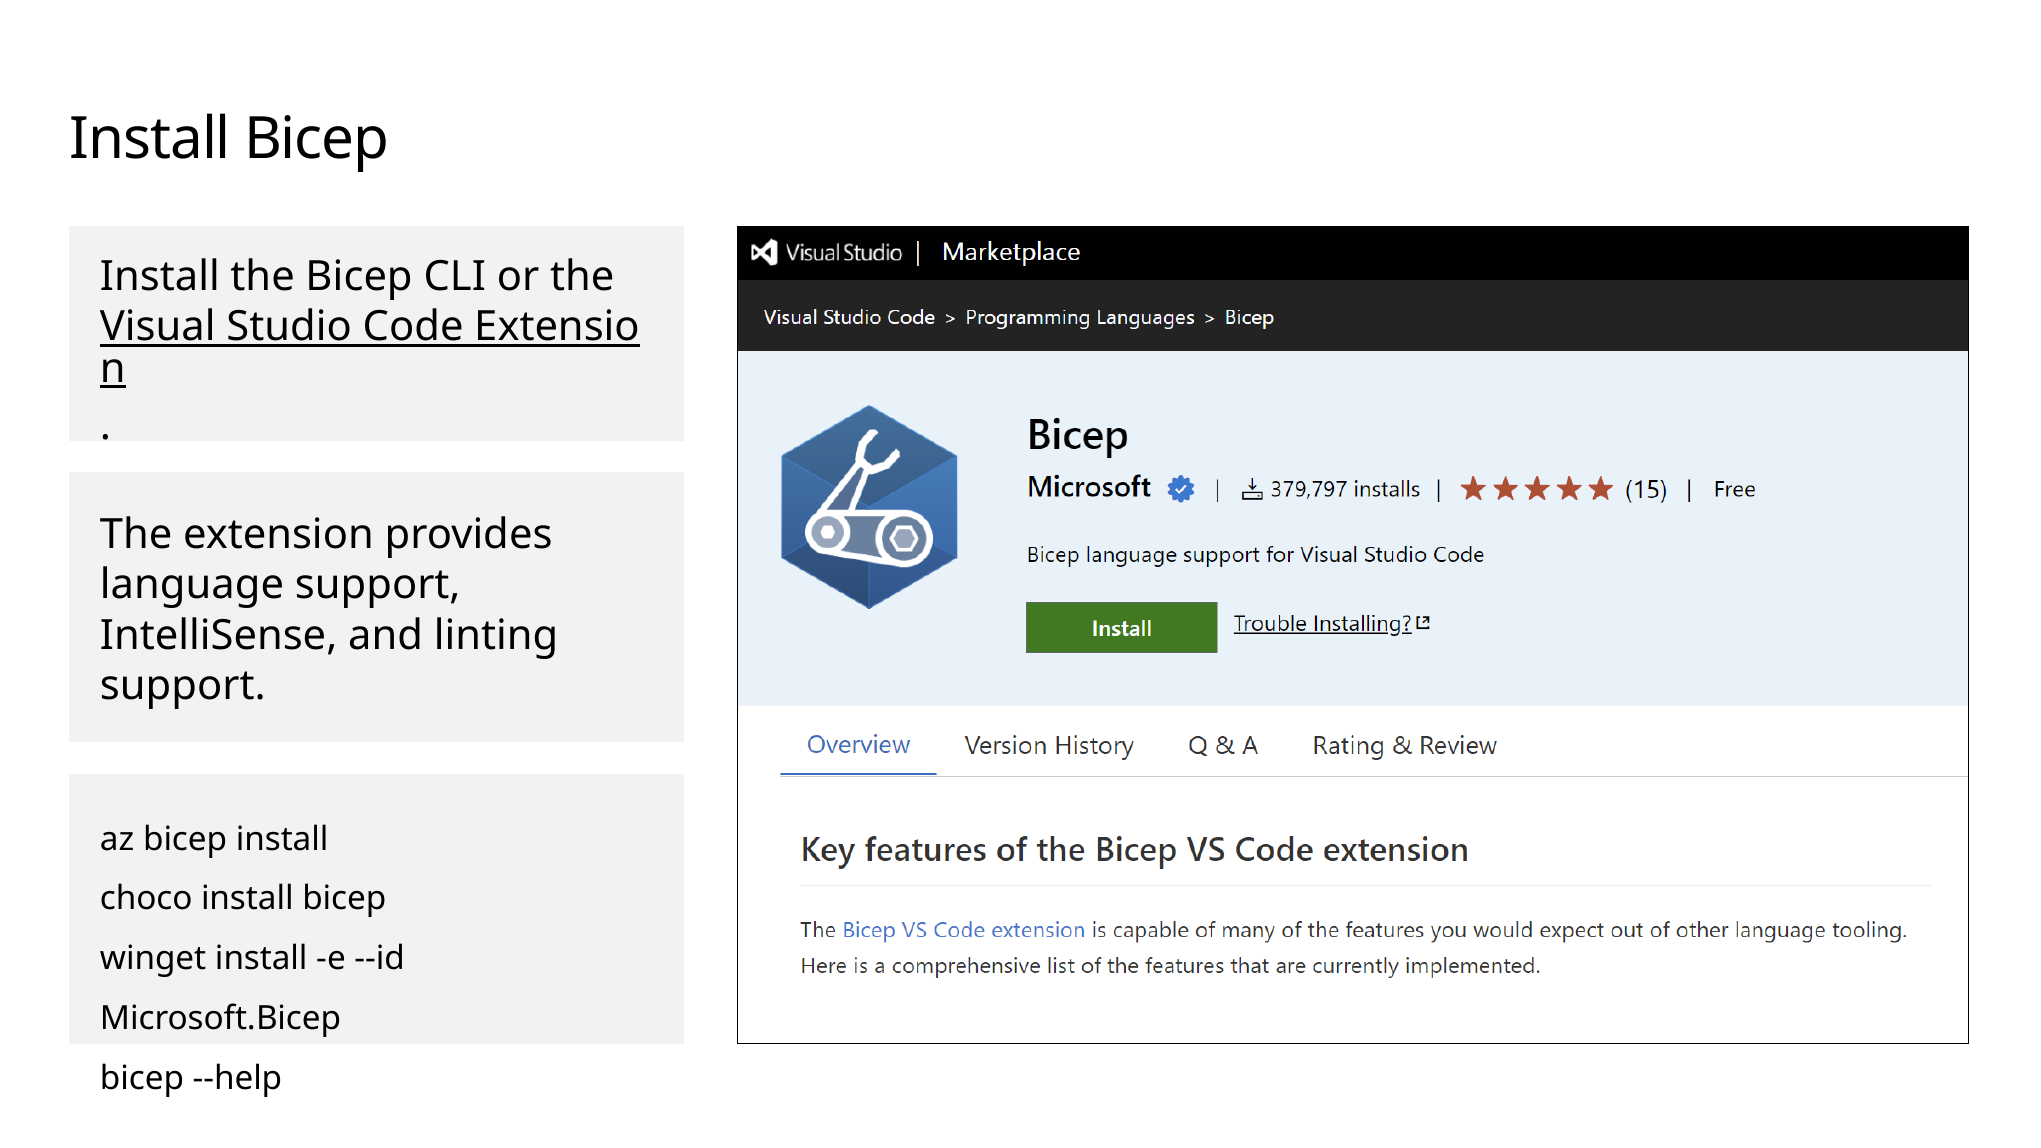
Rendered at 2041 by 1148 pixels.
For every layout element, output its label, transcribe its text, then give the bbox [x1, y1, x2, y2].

picture [737, 225, 1969, 1044]
text_box The extension provides language support, IntelliSense, and linting support. [69, 472, 684, 742]
title Install Bicep [70, 103, 1969, 172]
text_box Install the Bicep CLI or the Visual Studio Code Extension. [69, 226, 684, 441]
text_box az bicep install choco install bicep winget install -e --id Microsoft.Bicep bicep --help [69, 774, 684, 1044]
